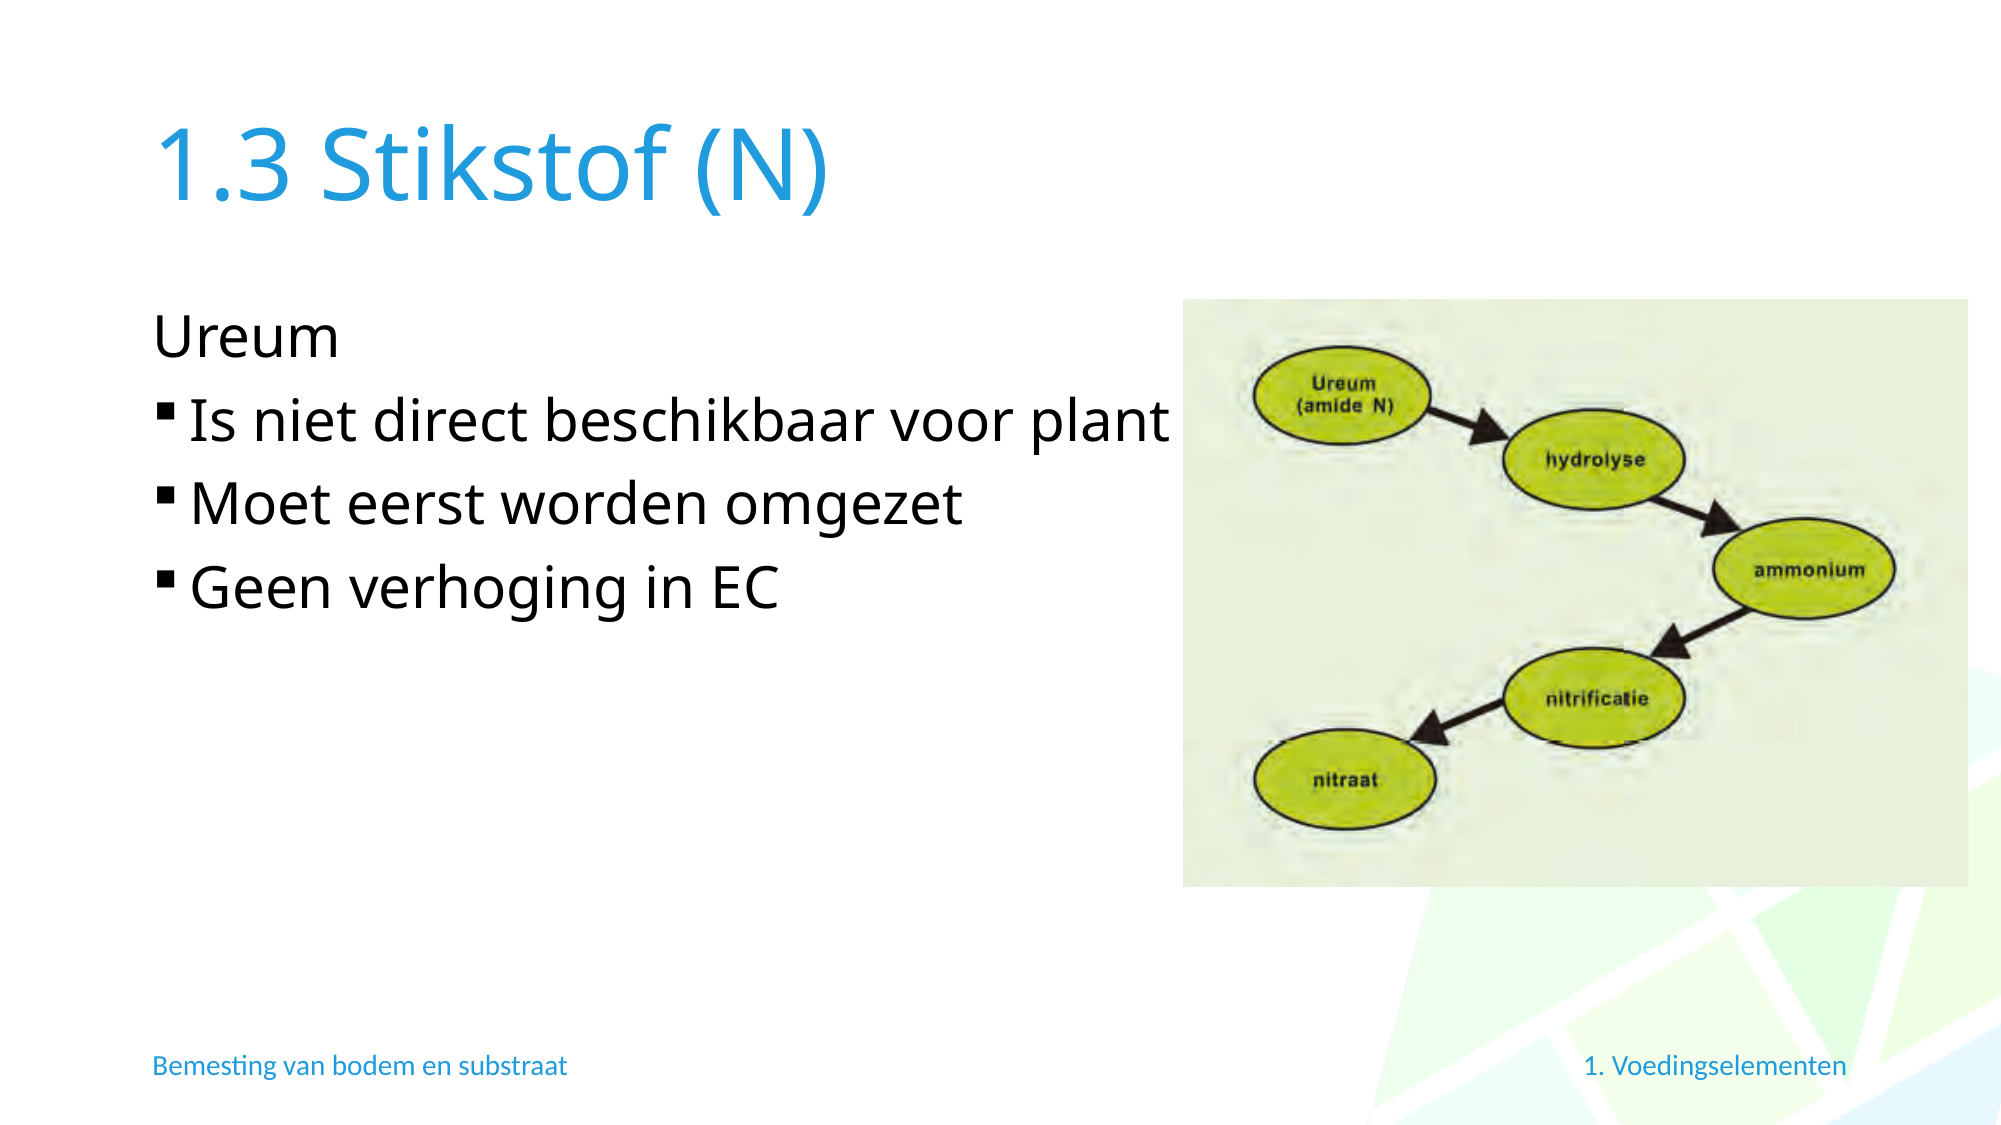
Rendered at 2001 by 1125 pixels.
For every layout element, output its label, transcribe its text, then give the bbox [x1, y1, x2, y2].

list Ureum Is niet direct beschikbaar voor plant Moet eerst worden omgezet Geen verhoging in EC [137, 299, 1863, 1014]
list 1. Voedingselementen [1412, 1042, 1863, 1103]
list Bemesting van bodem en substraat [137, 1042, 588, 1103]
picture [1183, 299, 1969, 887]
title 1.3 Stikstof (N) [137, 59, 1863, 278]
